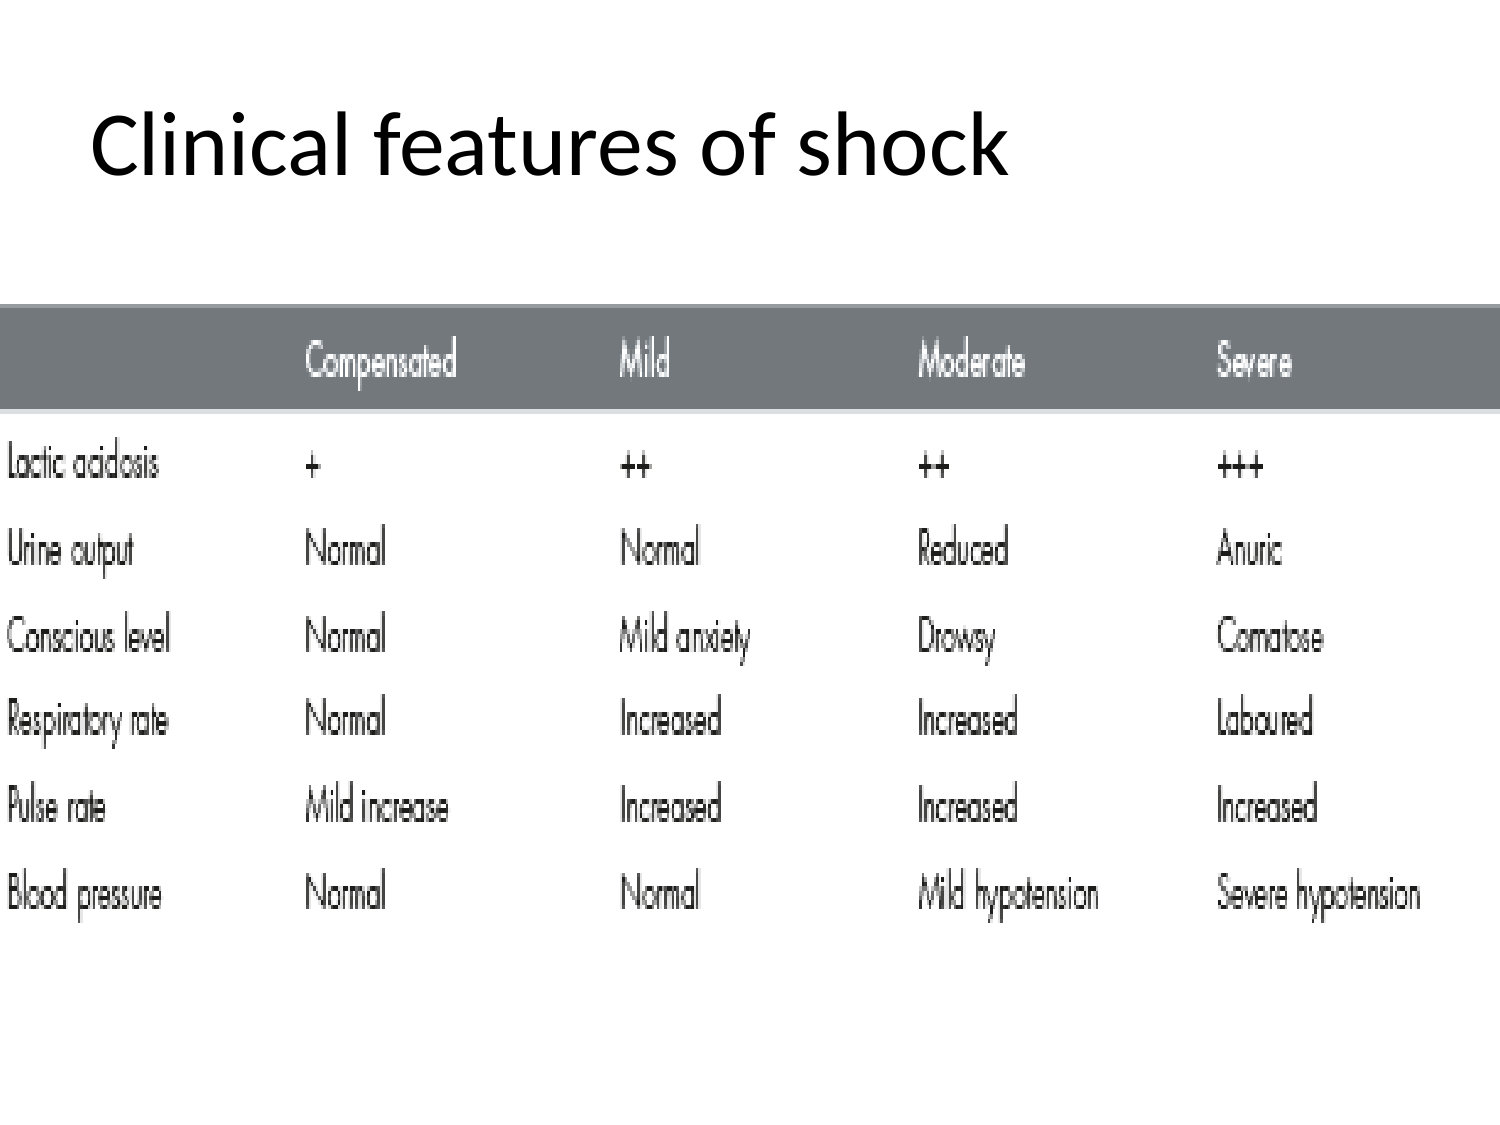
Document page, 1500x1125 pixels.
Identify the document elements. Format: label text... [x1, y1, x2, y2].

title Clinical features of shock [75, 45, 1425, 233]
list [0, 304, 1500, 943]
